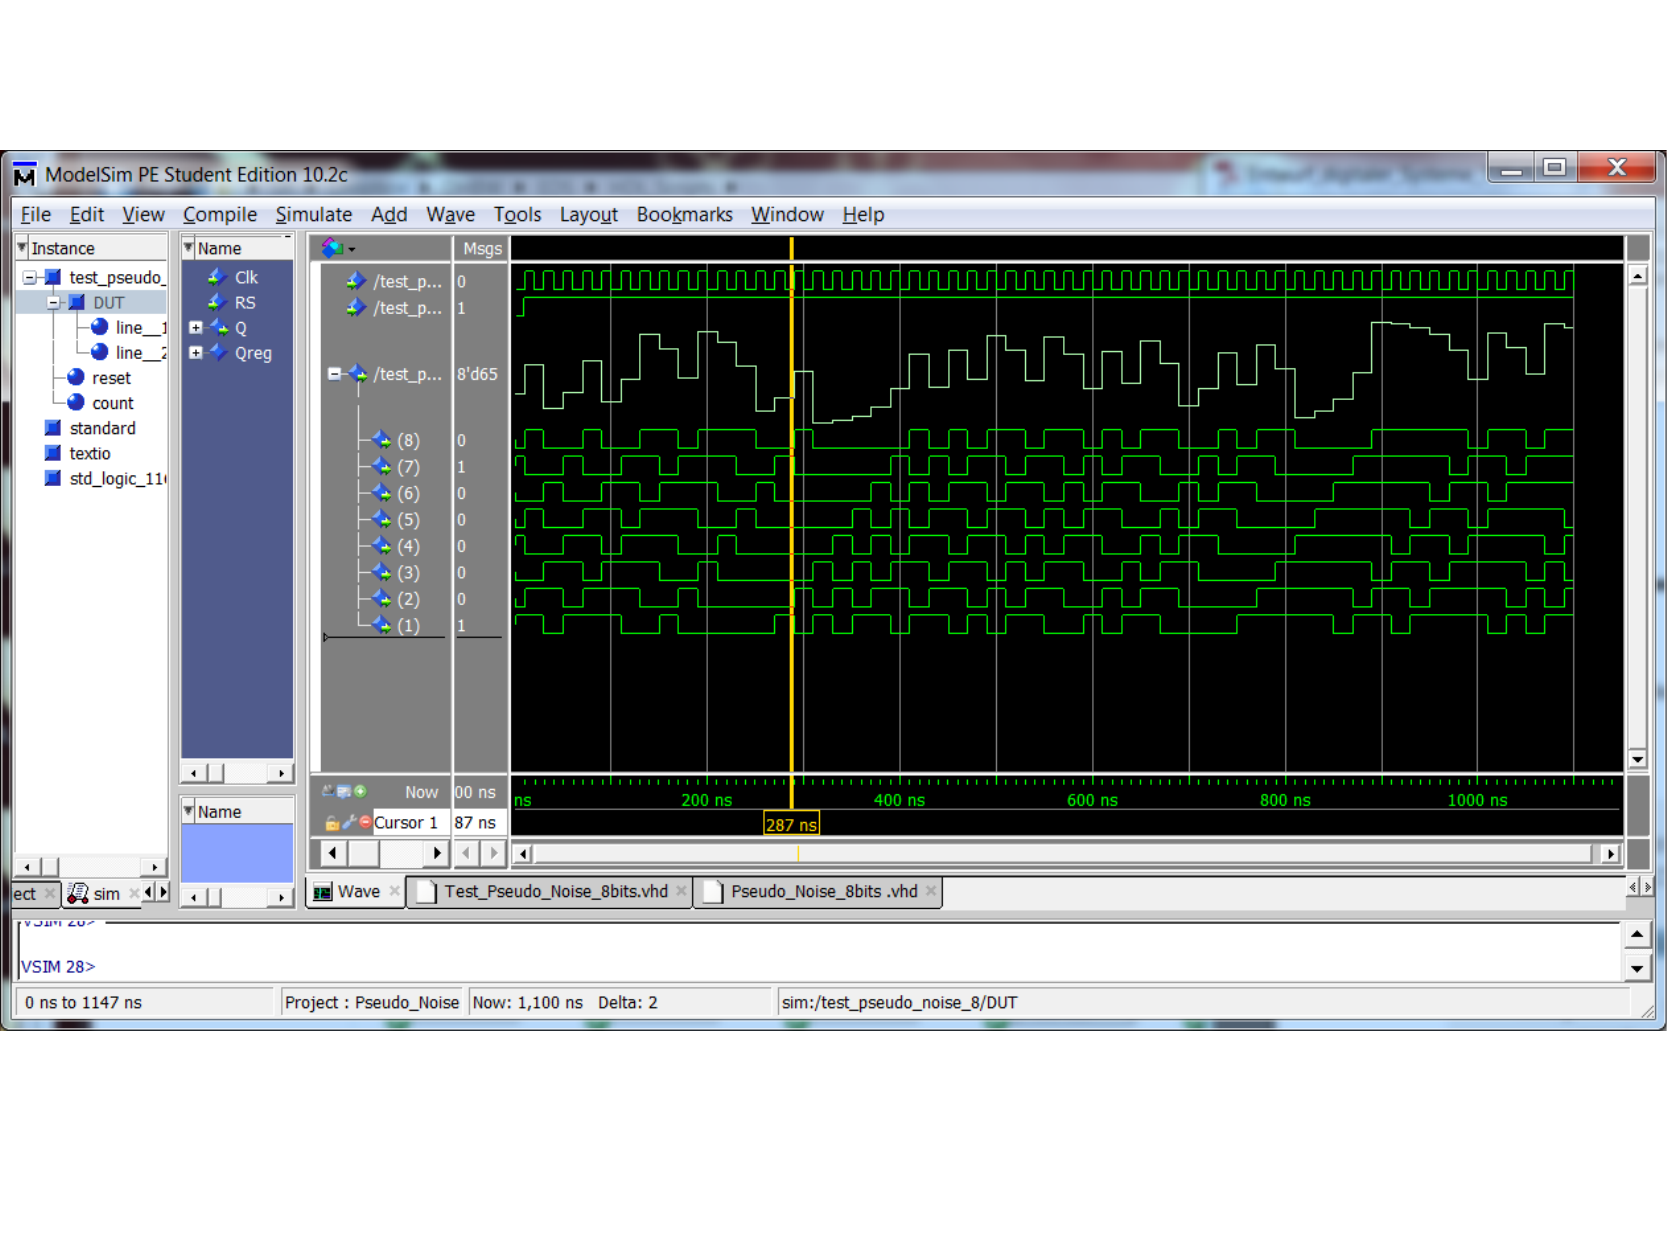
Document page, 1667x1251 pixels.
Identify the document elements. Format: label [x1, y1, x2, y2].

picture [0, 150, 1667, 1031]
